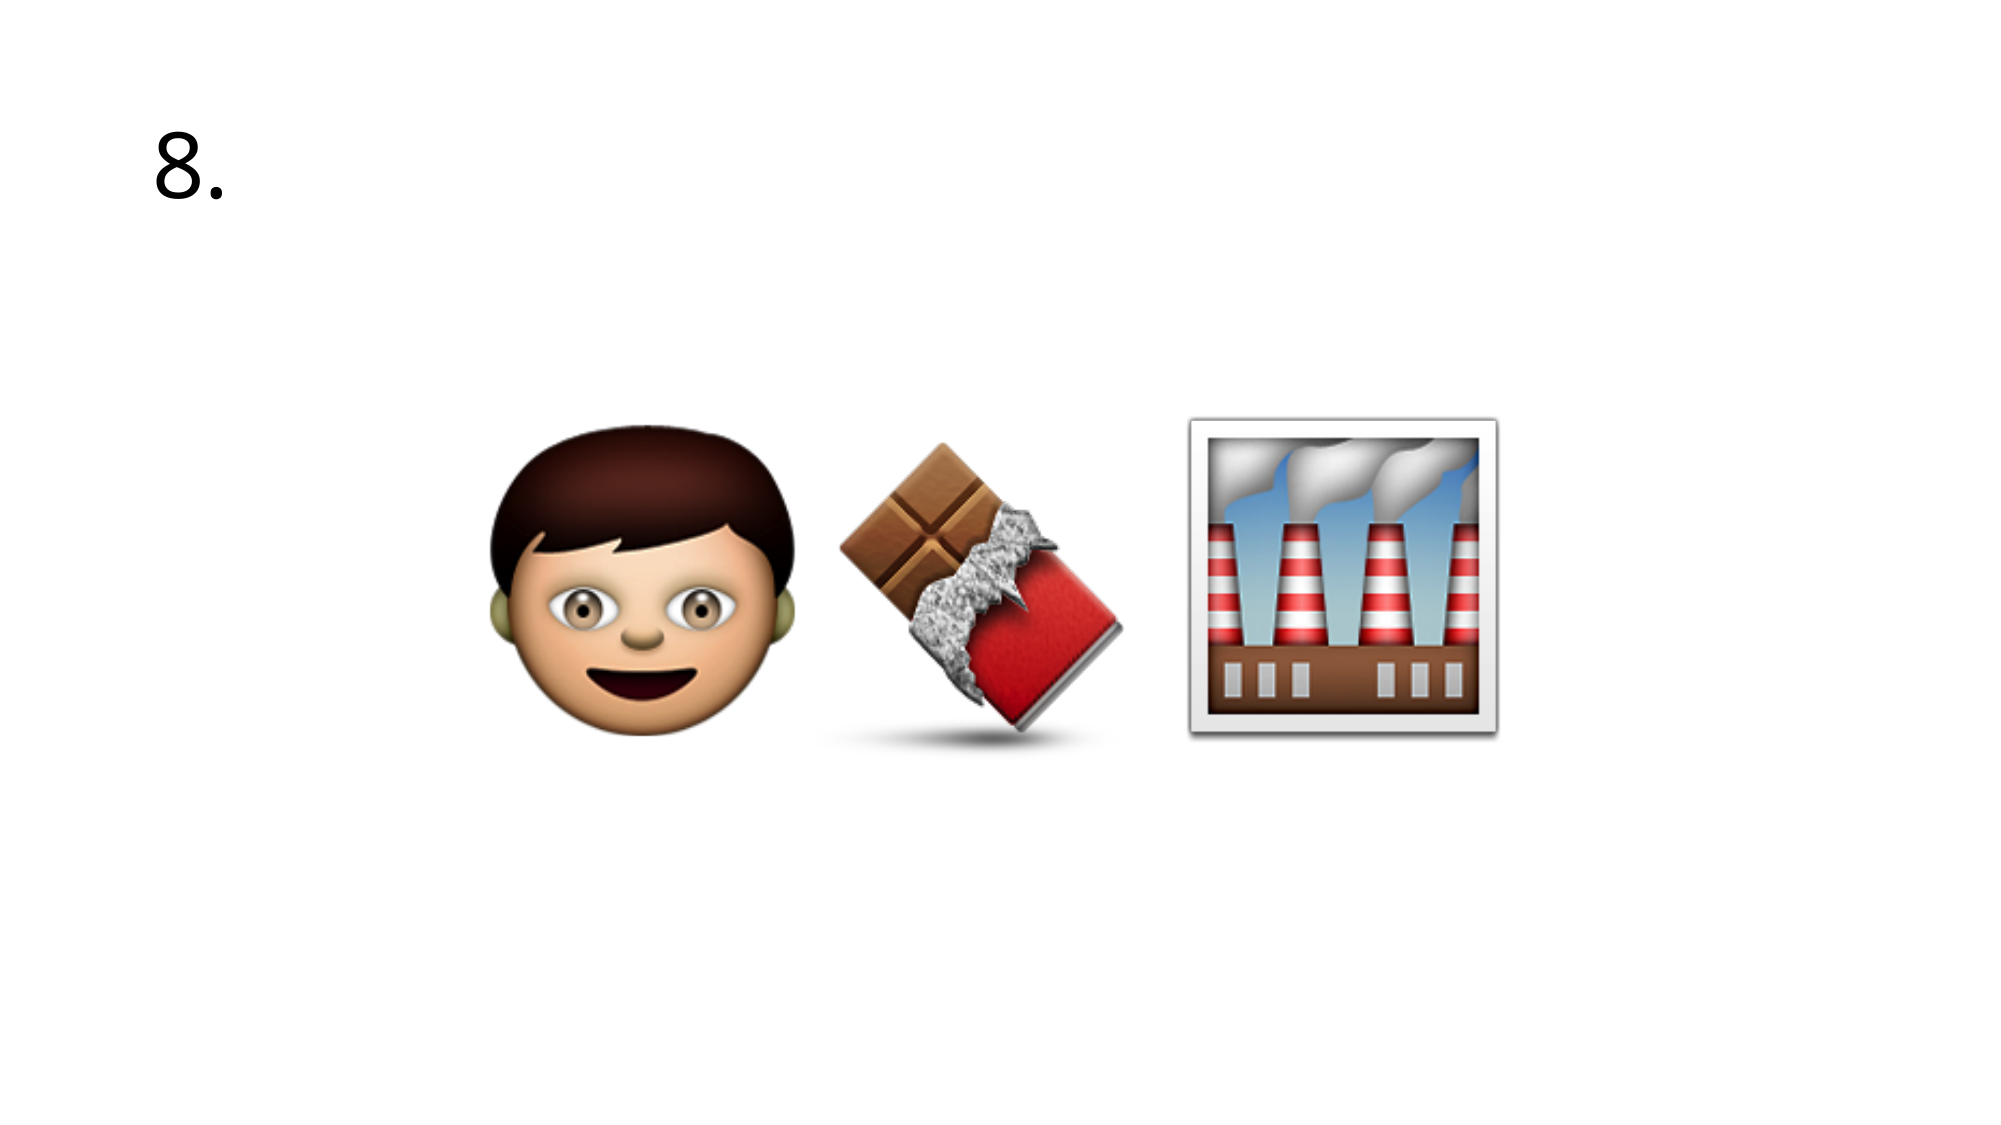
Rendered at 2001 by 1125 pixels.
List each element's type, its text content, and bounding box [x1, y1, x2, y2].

title 8. [137, 59, 1863, 278]
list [471, 410, 1529, 761]
